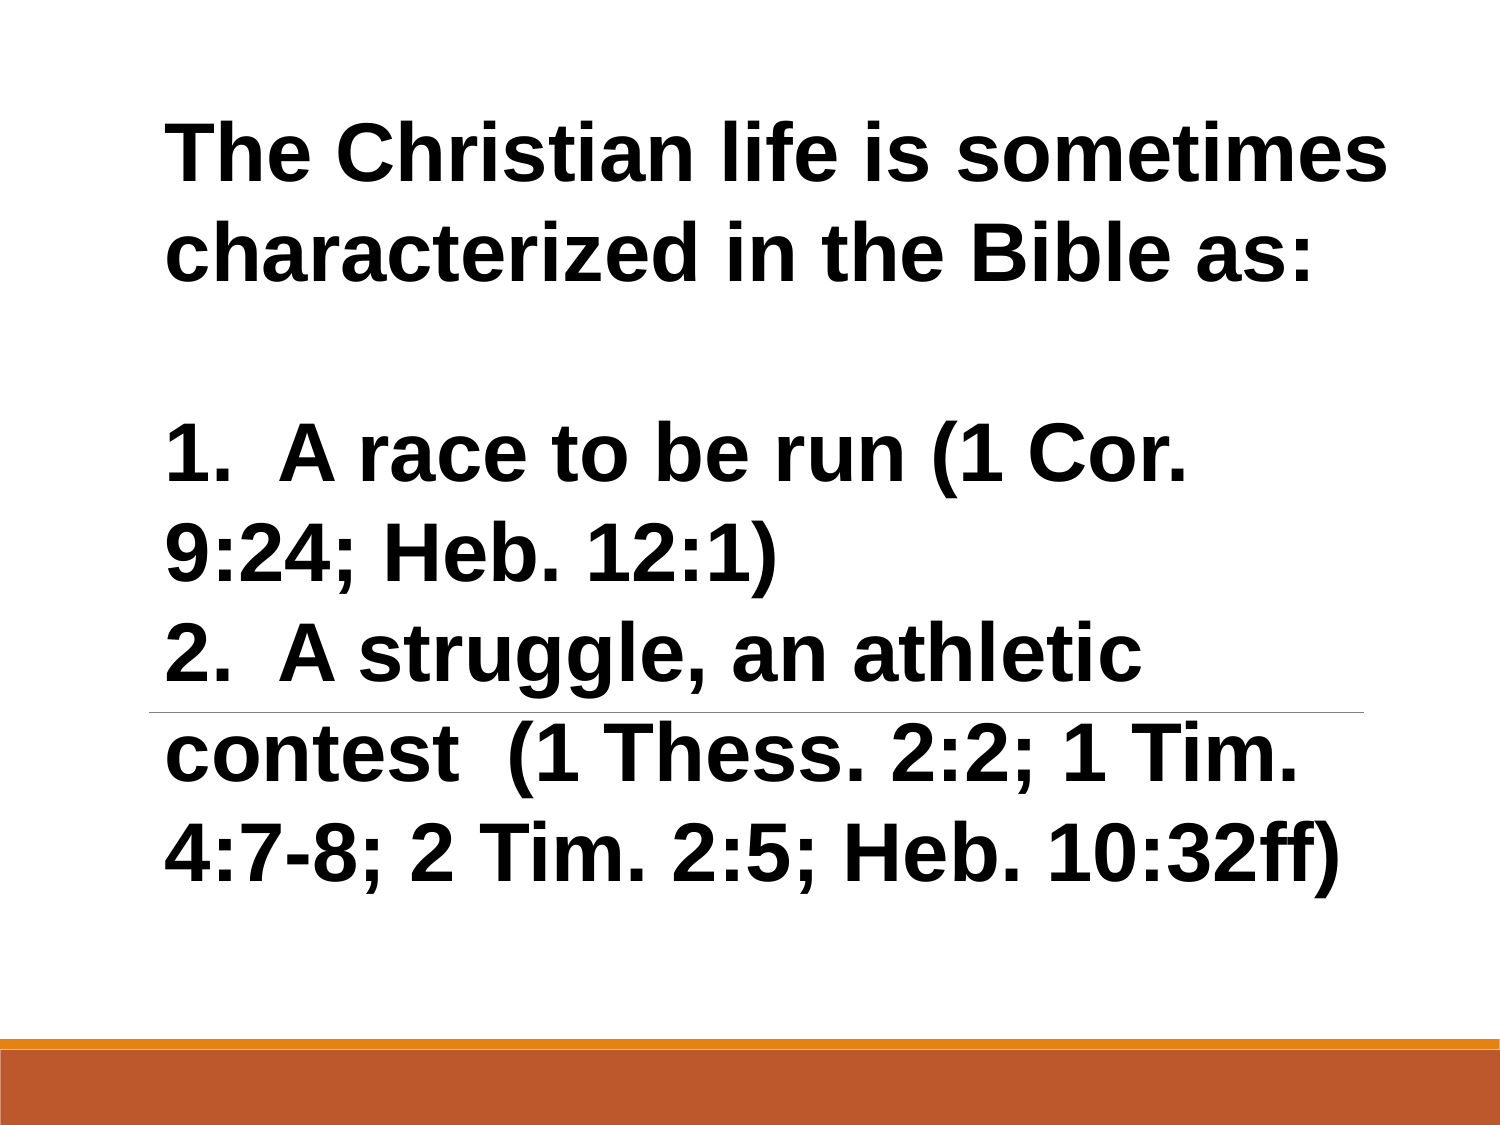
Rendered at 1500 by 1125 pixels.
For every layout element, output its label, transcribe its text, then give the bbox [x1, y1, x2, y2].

text_box The Christian life is sometimes characterized in the Bible as: 1. A race to be run (1 Cor. 9:24; Heb. 12:1) 2. A struggle, an athletic contest (1 Thess. 2:2; 1 Tim. 4:7-8; 2 Tim. 2:5; Heb. 10:32ff) [149, 90, 1413, 905]
